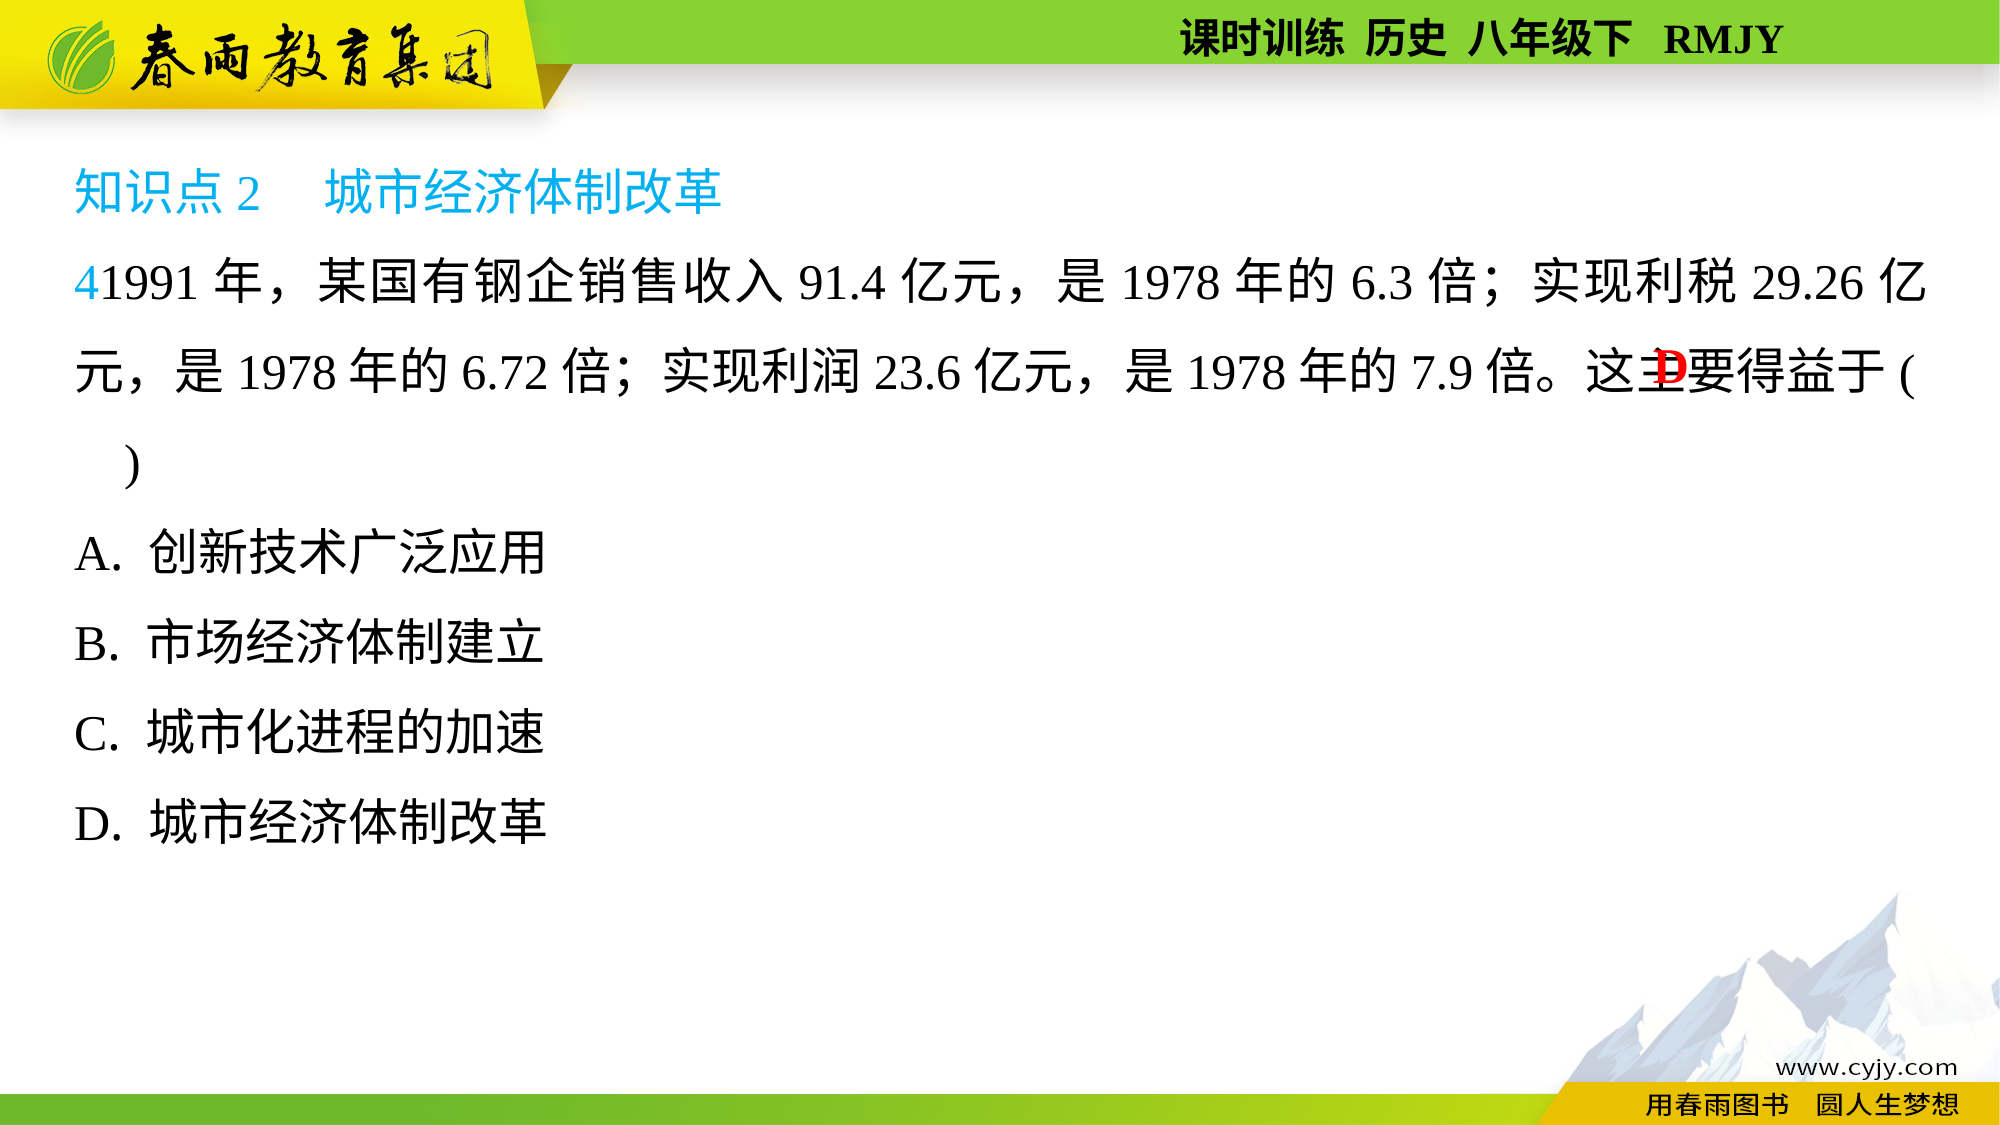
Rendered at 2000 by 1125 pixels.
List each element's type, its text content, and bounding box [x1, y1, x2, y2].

text_box D [1638, 326, 1704, 401]
picture [0, 0, 2000, 1125]
list 知识点2 城市经济体制改革 41991年，某国有钢企销售收入91.4亿元，是1978年的6.3倍；实现利税29.26亿元，是1978年的6.72倍；实现利润23.6亿元，是1978年的7.9倍。这主要得益于( ) A. 创新技术广泛应用 B. 市场经济体制建立 C. 城市化进程的加速 D. 城市经济体制改革 [59, 122, 1944, 763]
